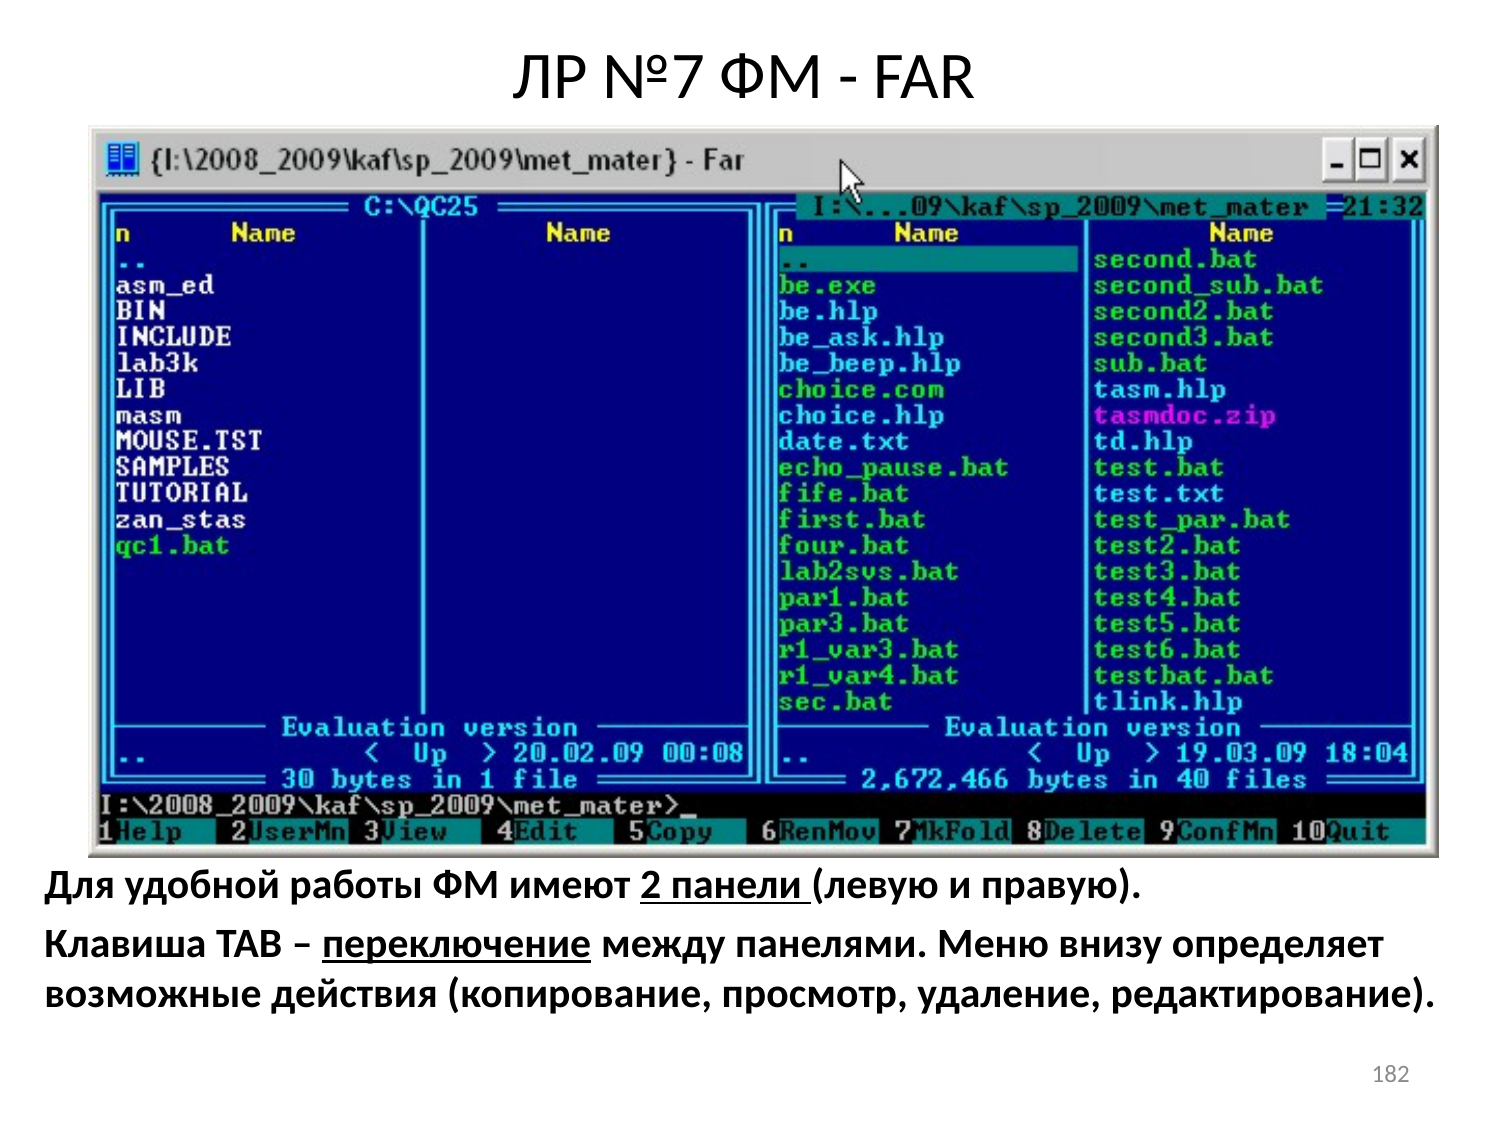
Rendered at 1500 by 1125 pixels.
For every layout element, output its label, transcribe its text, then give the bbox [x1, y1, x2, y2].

slide_number 182 [1074, 1042, 1425, 1103]
title ЛР №7 ФМ - FAR [135, 19, 1353, 113]
picture [88, 125, 1439, 858]
text_box Для удобной работы ФМ имеют 2 панели (левую и правую). Клавиша TAB – переключение между панелями. Меню внизу определяет возможные действия (копирование, просмотр, удаление, редактирование). [29, 113, 1453, 1059]
